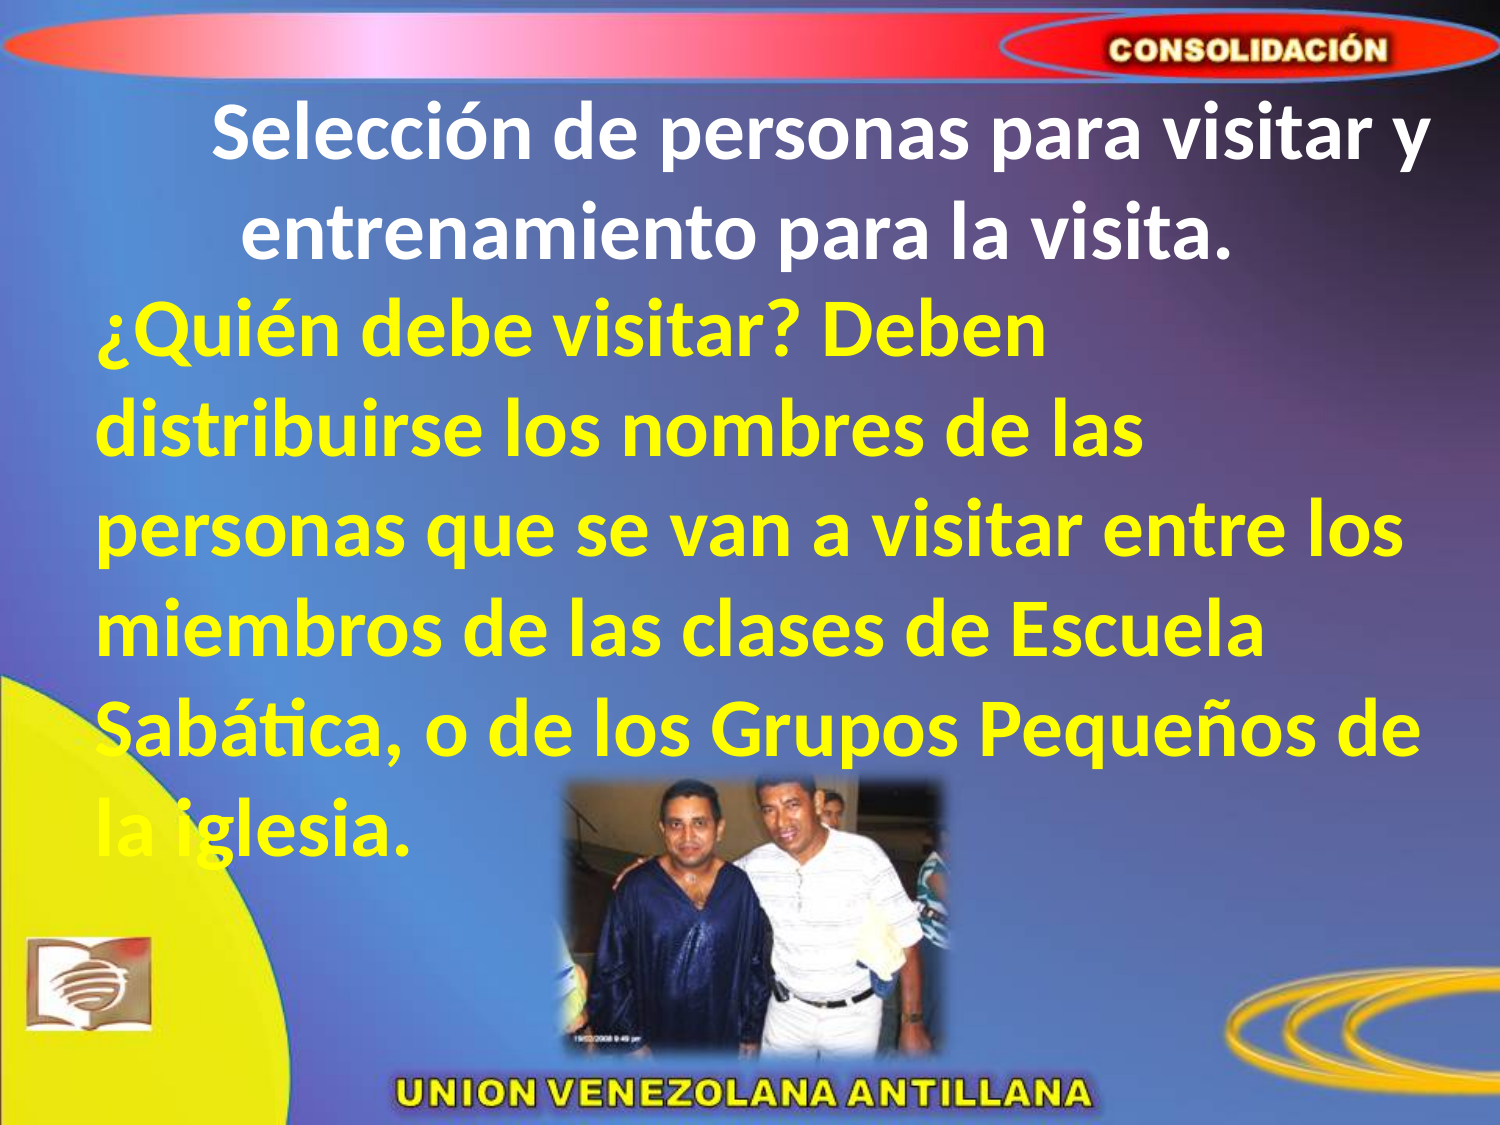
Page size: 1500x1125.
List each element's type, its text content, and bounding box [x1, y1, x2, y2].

picture [0, 0, 1500, 1125]
title Selección de personas para visitar y entrenamiento para la visita. [0, 82, 1489, 270]
list ¿Quién debe visitar? Deben distribuirse los nombres de las personas que se van a visitar entre los miembros de las clases de Escuela Sabática, o de los Grupos Pequeños de la iglesia. [23, 270, 1465, 1008]
